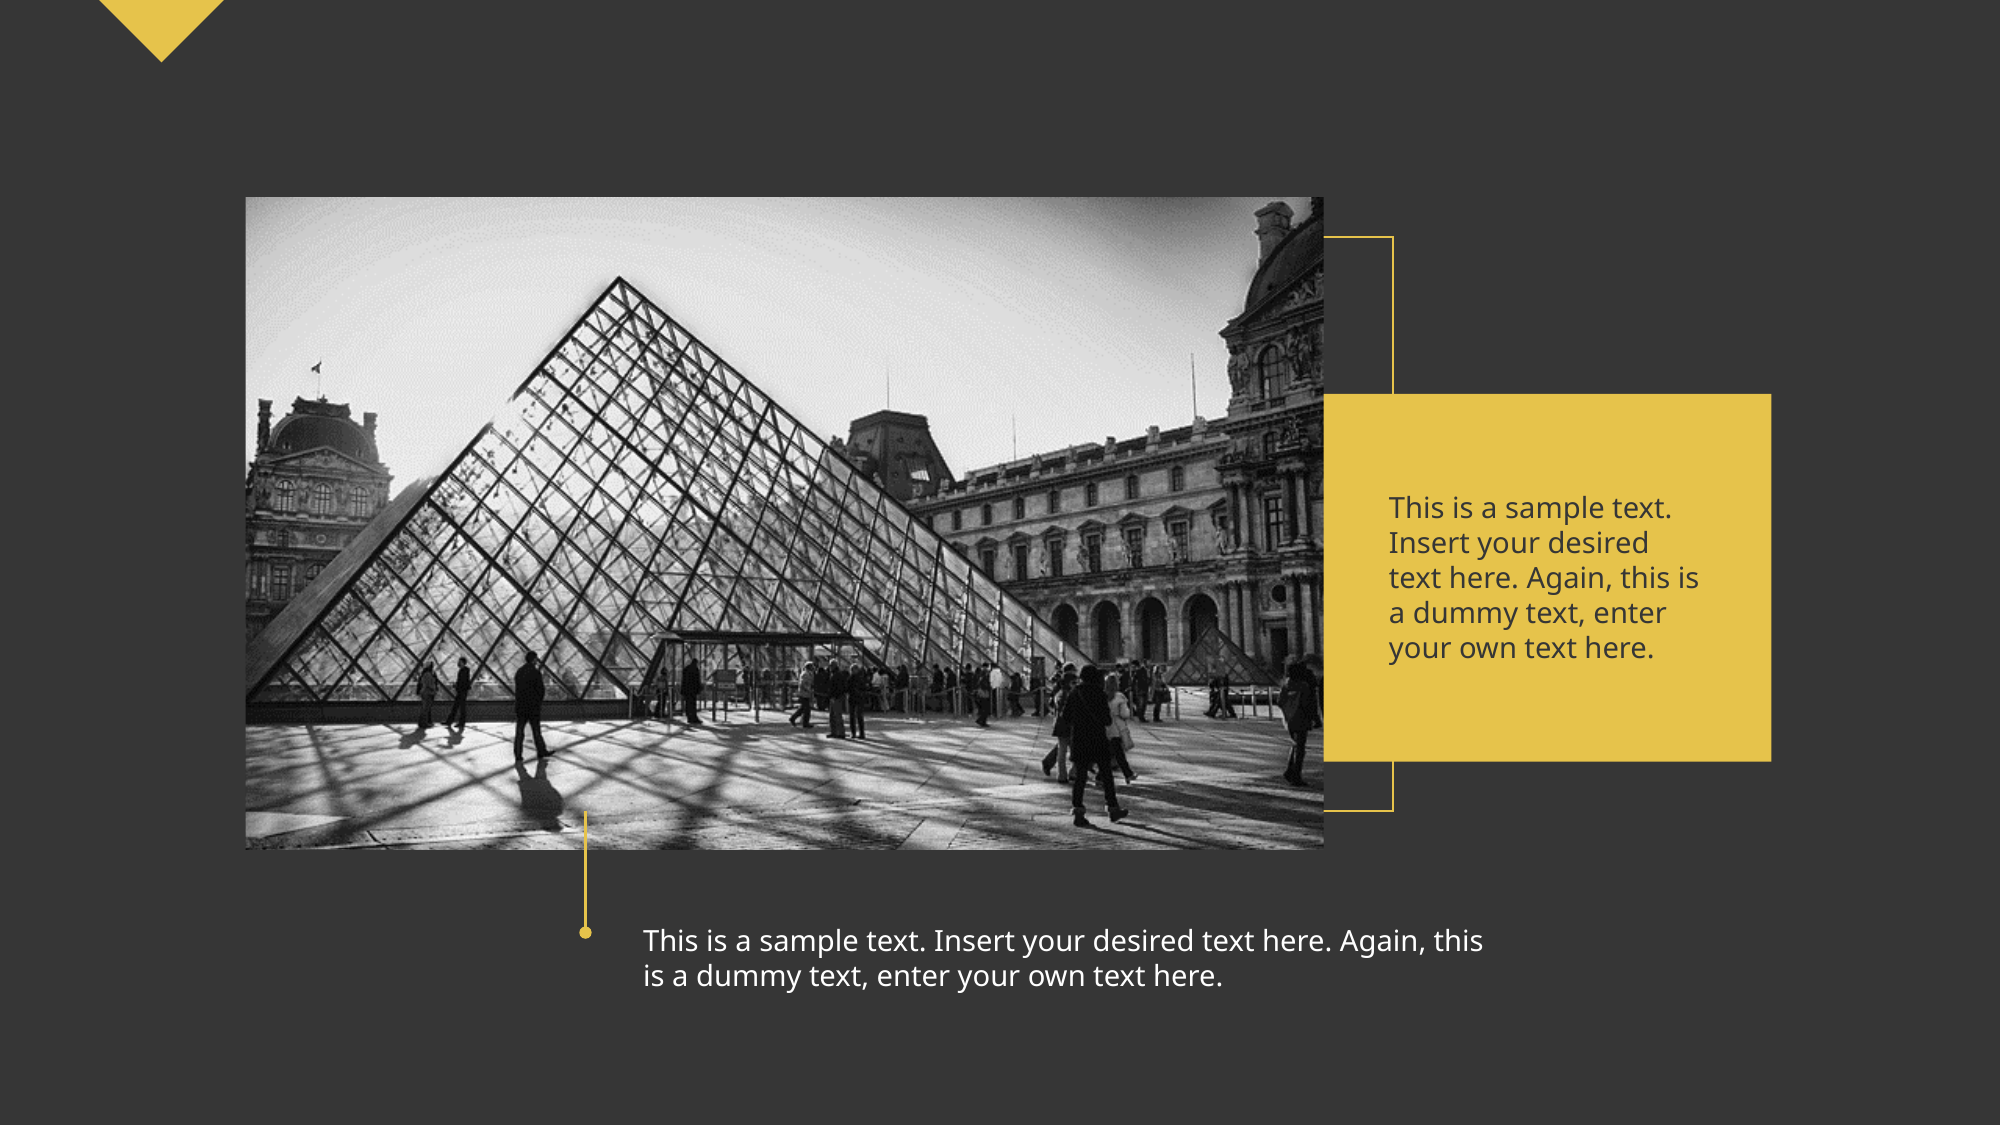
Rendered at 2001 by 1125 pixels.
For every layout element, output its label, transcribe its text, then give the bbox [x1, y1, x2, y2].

text_box [1324, 763, 1394, 812]
text_box [97, 0, 226, 64]
picture [245, 197, 1324, 850]
text_box [1324, 236, 1394, 393]
text_box [1324, 393, 1772, 763]
text_box This is a sample text. Insert your desired text here. Again, this is a dummy text, enter your own text here. [1374, 481, 1721, 672]
text_box This is a sample text. Insert your desired text here. Again, this is a dummy text, enter your own text here. [628, 914, 1509, 1000]
